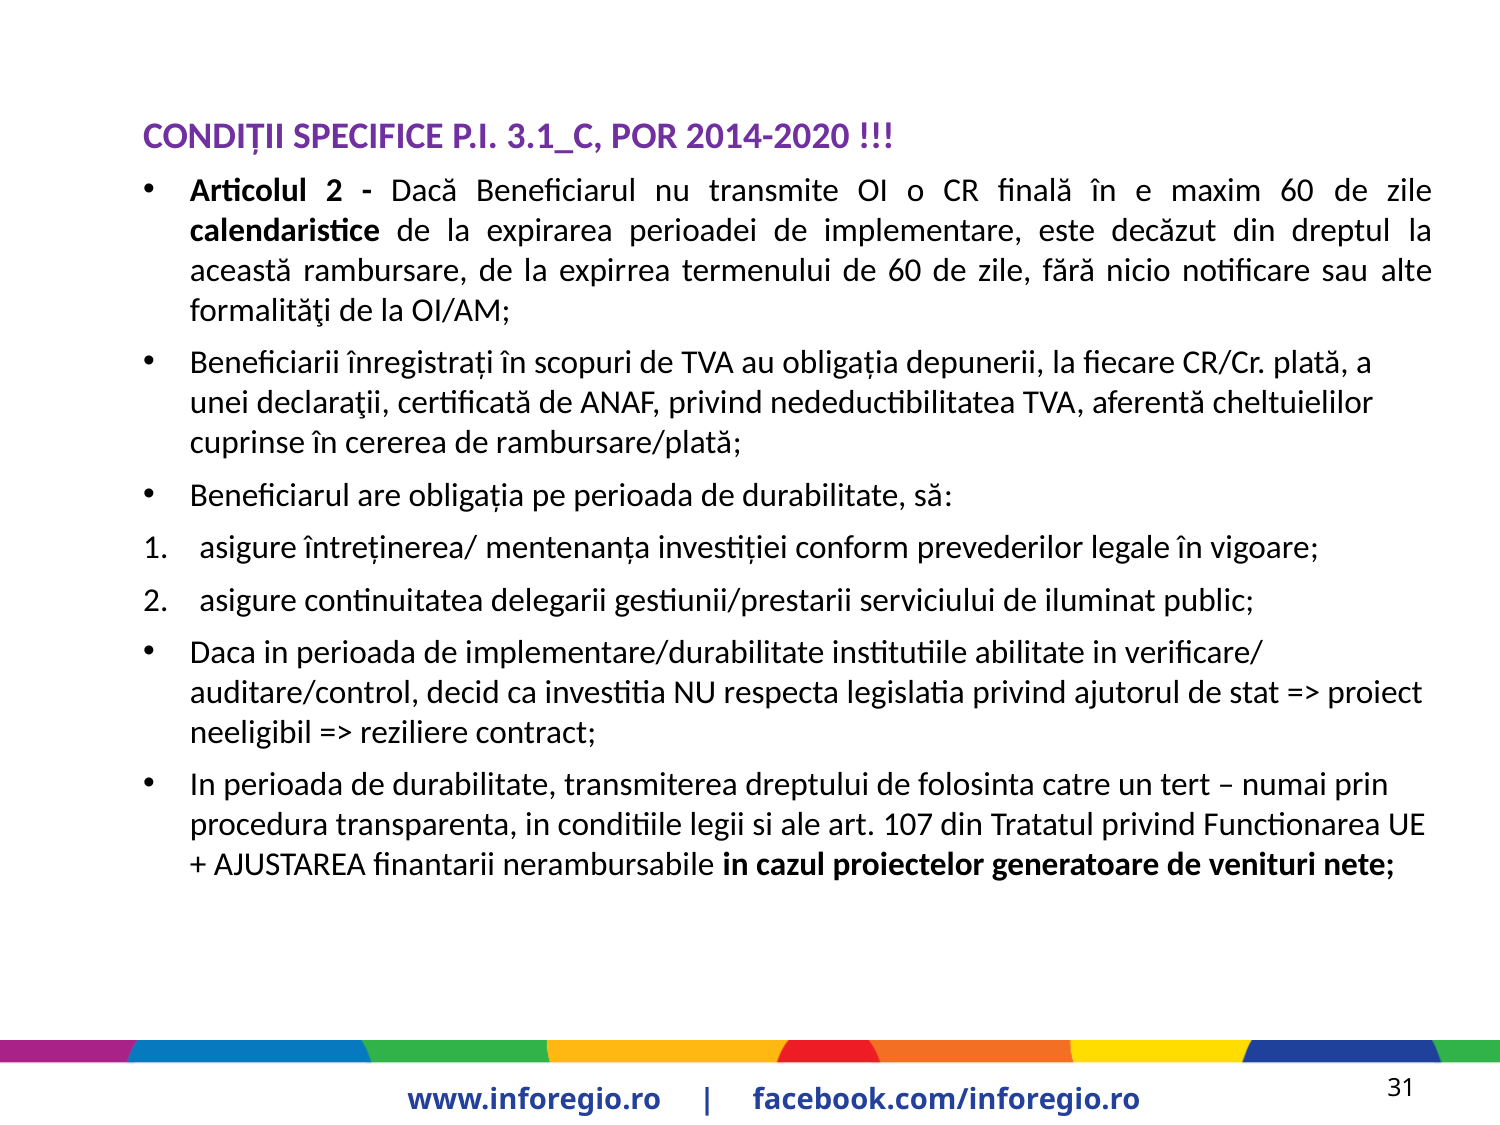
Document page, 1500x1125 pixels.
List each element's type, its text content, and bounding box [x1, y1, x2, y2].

text_box www.inforegio.ro | facebook.com/inforegio.ro [392, 1075, 1156, 1123]
slide_number 31 [1156, 1075, 1431, 1119]
picture [0, 1040, 1500, 1066]
text_box CONDIȚII SPECIFICE P.I. 3.1_C, POR 2014-2020 !!! Articolul 2 - Dacă Beneficiarul nu transmite OI o CR finală în e maxim 60 de zile calendaristice de la expirarea perioadei de implementare, este decăzut din dreptul la această rambursare, de la expirrea termenului de 60 de zile, fără nicio notificare sau alte formalităţi de la OI/AM; Beneficiarii înregistraţi în scopuri de TVA au obligaţia depunerii, la fiecare CR/Cr. plată, a unei declaraţii, certificată de ANAF, privind nedeductibilitatea TVA, aferentă cheltuielilor cuprinse în cererea de rambursare/plată; Beneficiarul are obligația pe perioada de durabilitate, să: asigure întreținerea/ mentenanța investiției conform prevederilor legale în vigoare; asigure continuitatea delegarii gestiunii/prestarii serviciului de iluminat public; Daca in perioada de implementare/durabilitate institutiile abilitate in verificare/ auditare/control, decid ca investitia NU respecta legislatia privind ajutorul de stat => proiect neeligibil => reziliere contract; In perioada de durabilitate, transmiterea dreptului de folosinta catre un tert – numai prin procedura transparenta, in conditiile legii si ale art. 107 din Tratatul privind Functionarea UE + AJUSTAREA finantarii nerambursabile in cazul proiectelor generatoare de venituri nete; [128, 89, 1447, 890]
